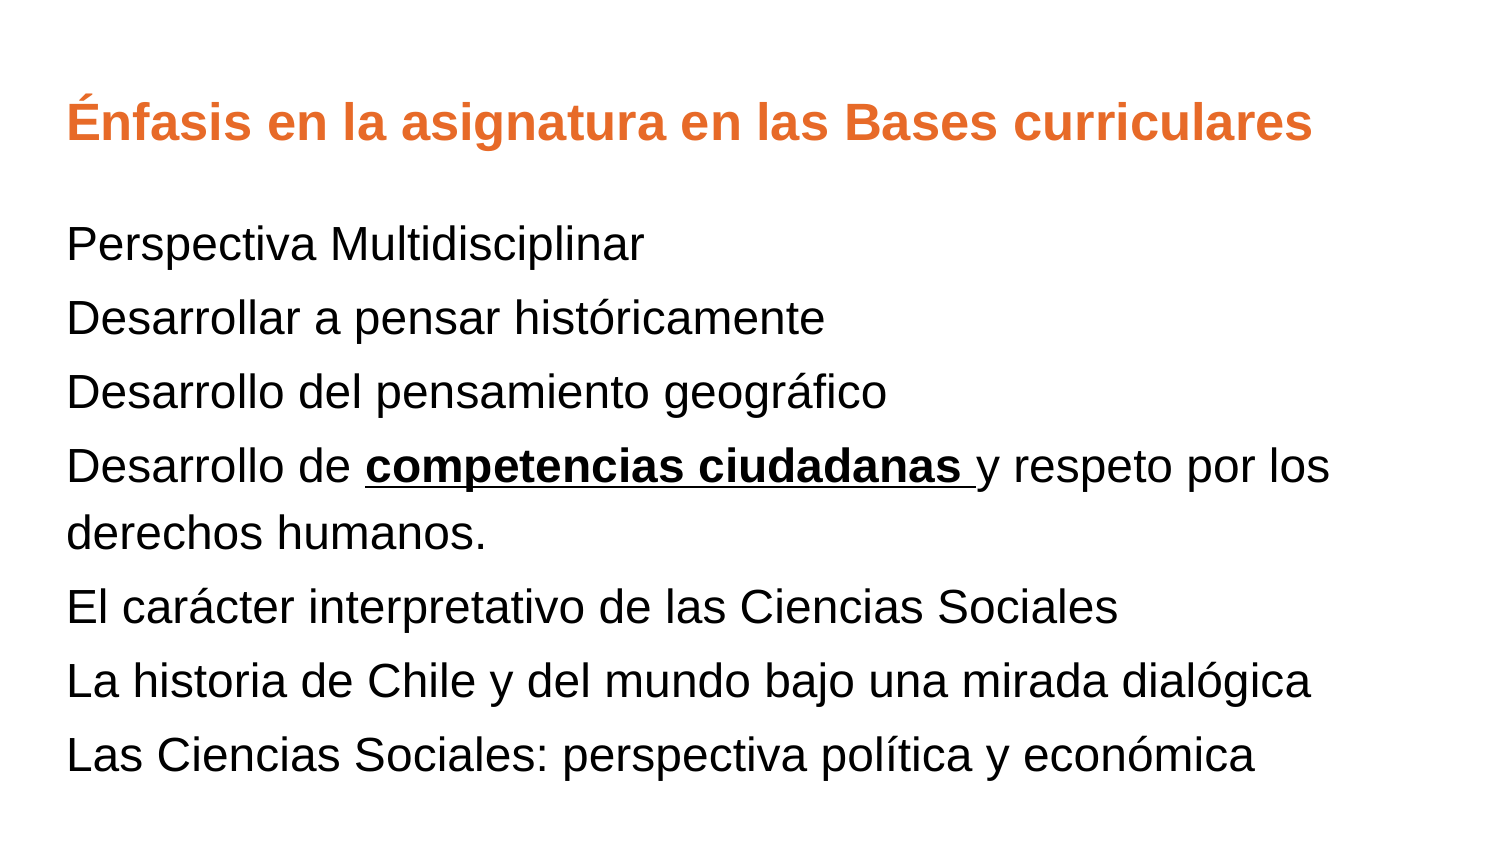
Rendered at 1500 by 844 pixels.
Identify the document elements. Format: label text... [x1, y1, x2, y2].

list Perspectiva Multidisciplinar Desarrollar a pensar históricamente Desarrollo del pensamiento geográfico Desarrollo de competencias ciudadanas y respeto por los derechos humanos. El carácter interpretativo de las Ciencias Sociales La historia de Chile y del mundo bajo una mirada dialógica Las Ciencias Sociales: perspectiva política y económica [51, 189, 1449, 801]
title Énfasis en la asignatura en las Bases curriculares [51, 72, 1449, 167]
